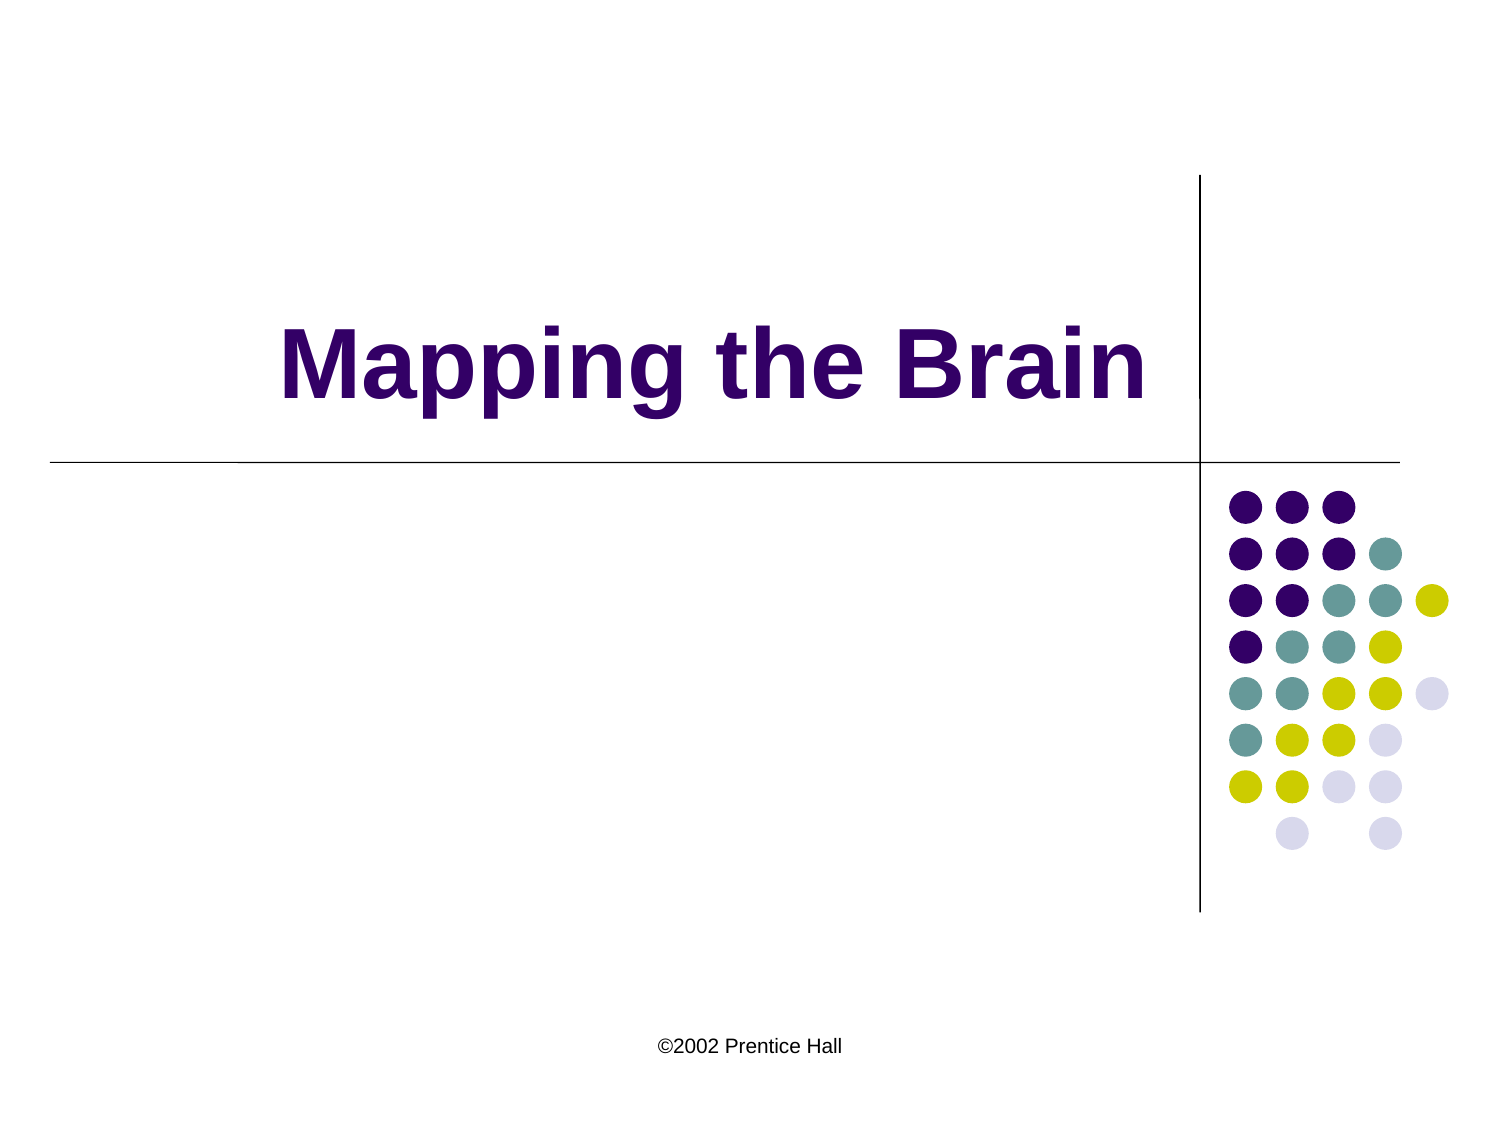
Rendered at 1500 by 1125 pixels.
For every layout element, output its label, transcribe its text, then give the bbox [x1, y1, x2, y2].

title Mapping the Brain [51, 76, 1165, 427]
footer ©2002 Prentice Hall [512, 1025, 988, 1100]
